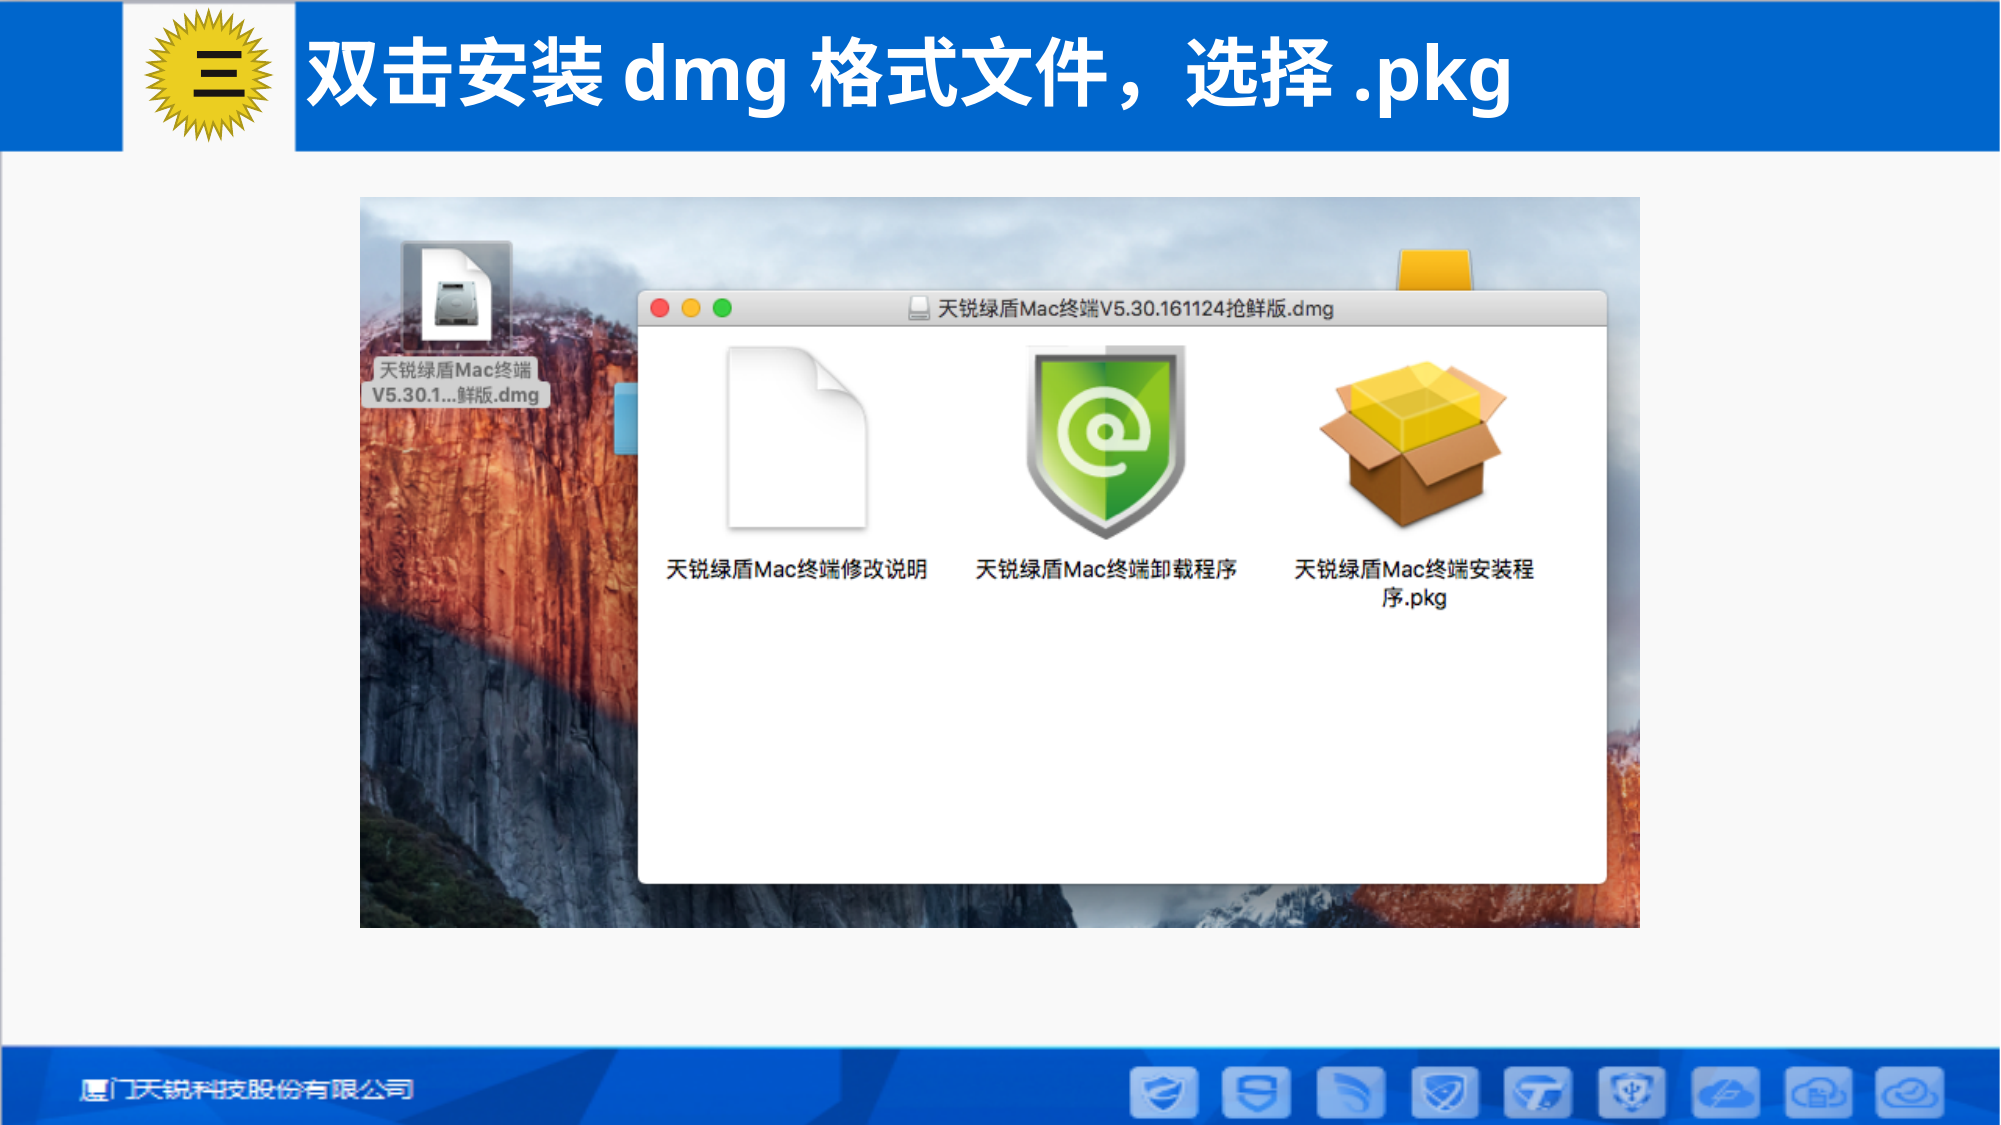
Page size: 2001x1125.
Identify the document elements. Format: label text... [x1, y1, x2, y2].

picture [0, 0, 2000, 1125]
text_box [147, 11, 270, 139]
title 双击安装dmg格式文件，选择.pkg [290, 0, 2000, 171]
